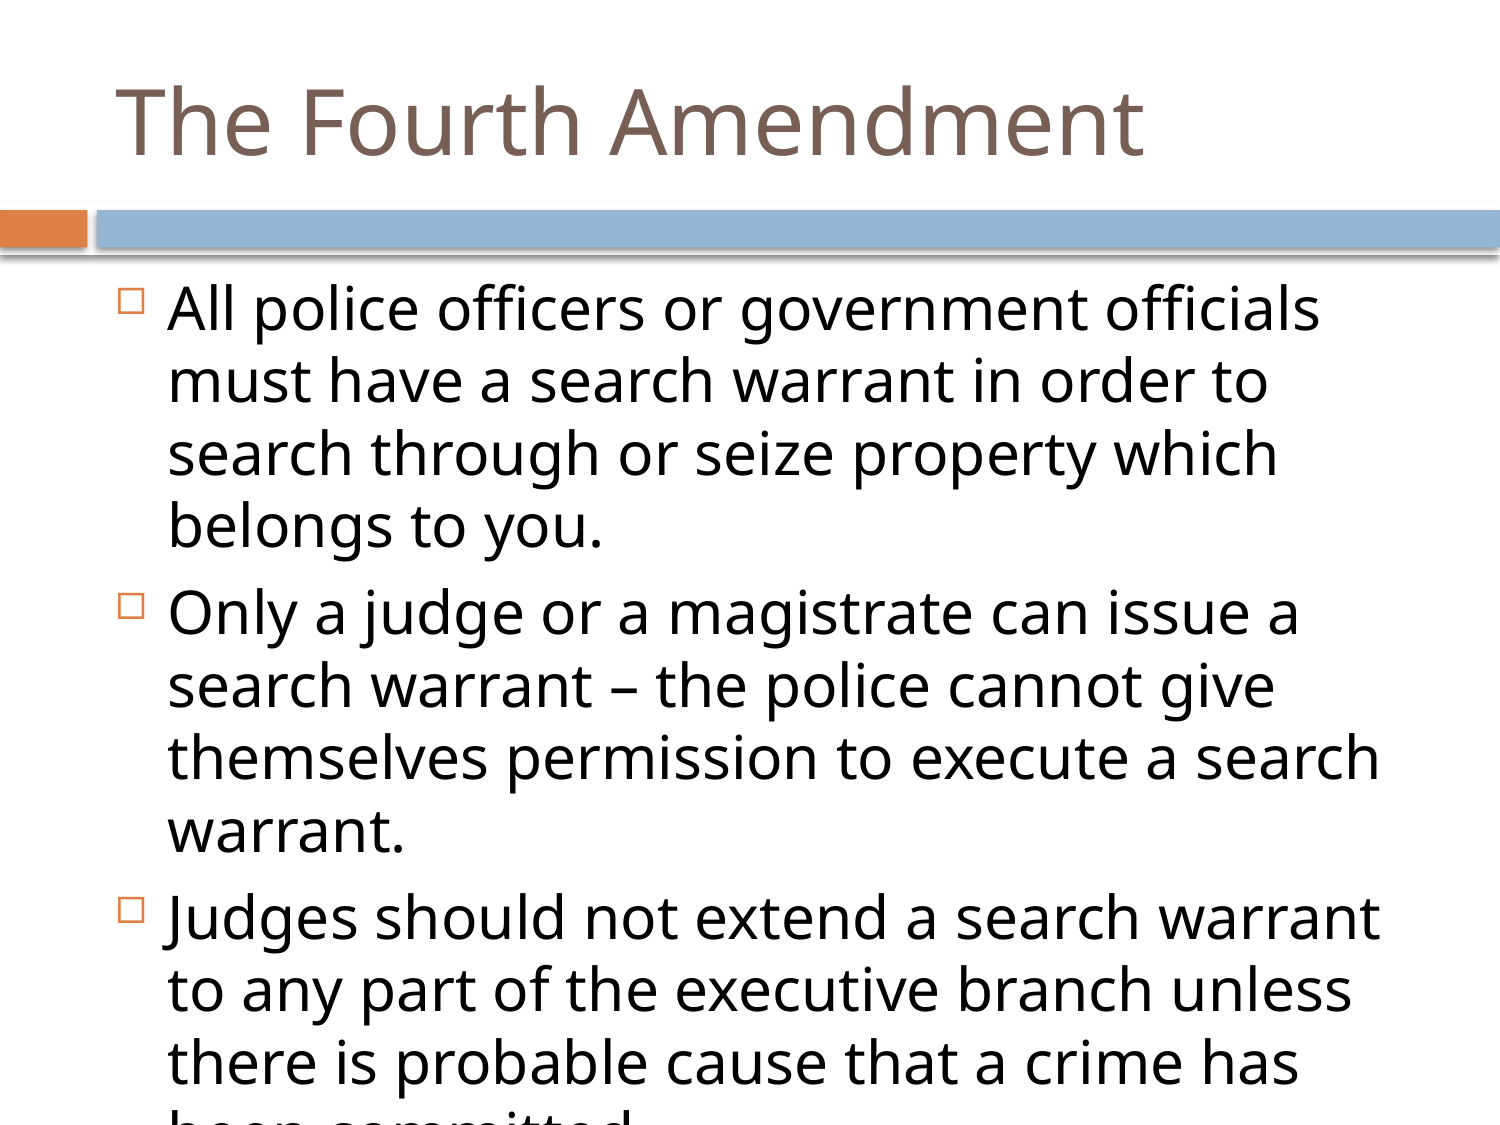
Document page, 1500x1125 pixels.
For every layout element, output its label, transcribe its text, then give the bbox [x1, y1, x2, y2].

list All police officers or government officials must have a search warrant in order to search through or seize property which belongs to you. Only a judge or a magistrate can issue a search warrant – the police cannot give themselves permission to execute a search warrant. Judges should not extend a search warrant to any part of the executive branch unless there is probable cause that a crime has been committed. [100, 262, 1438, 1000]
title The Fourth Amendment [100, 37, 1438, 200]
